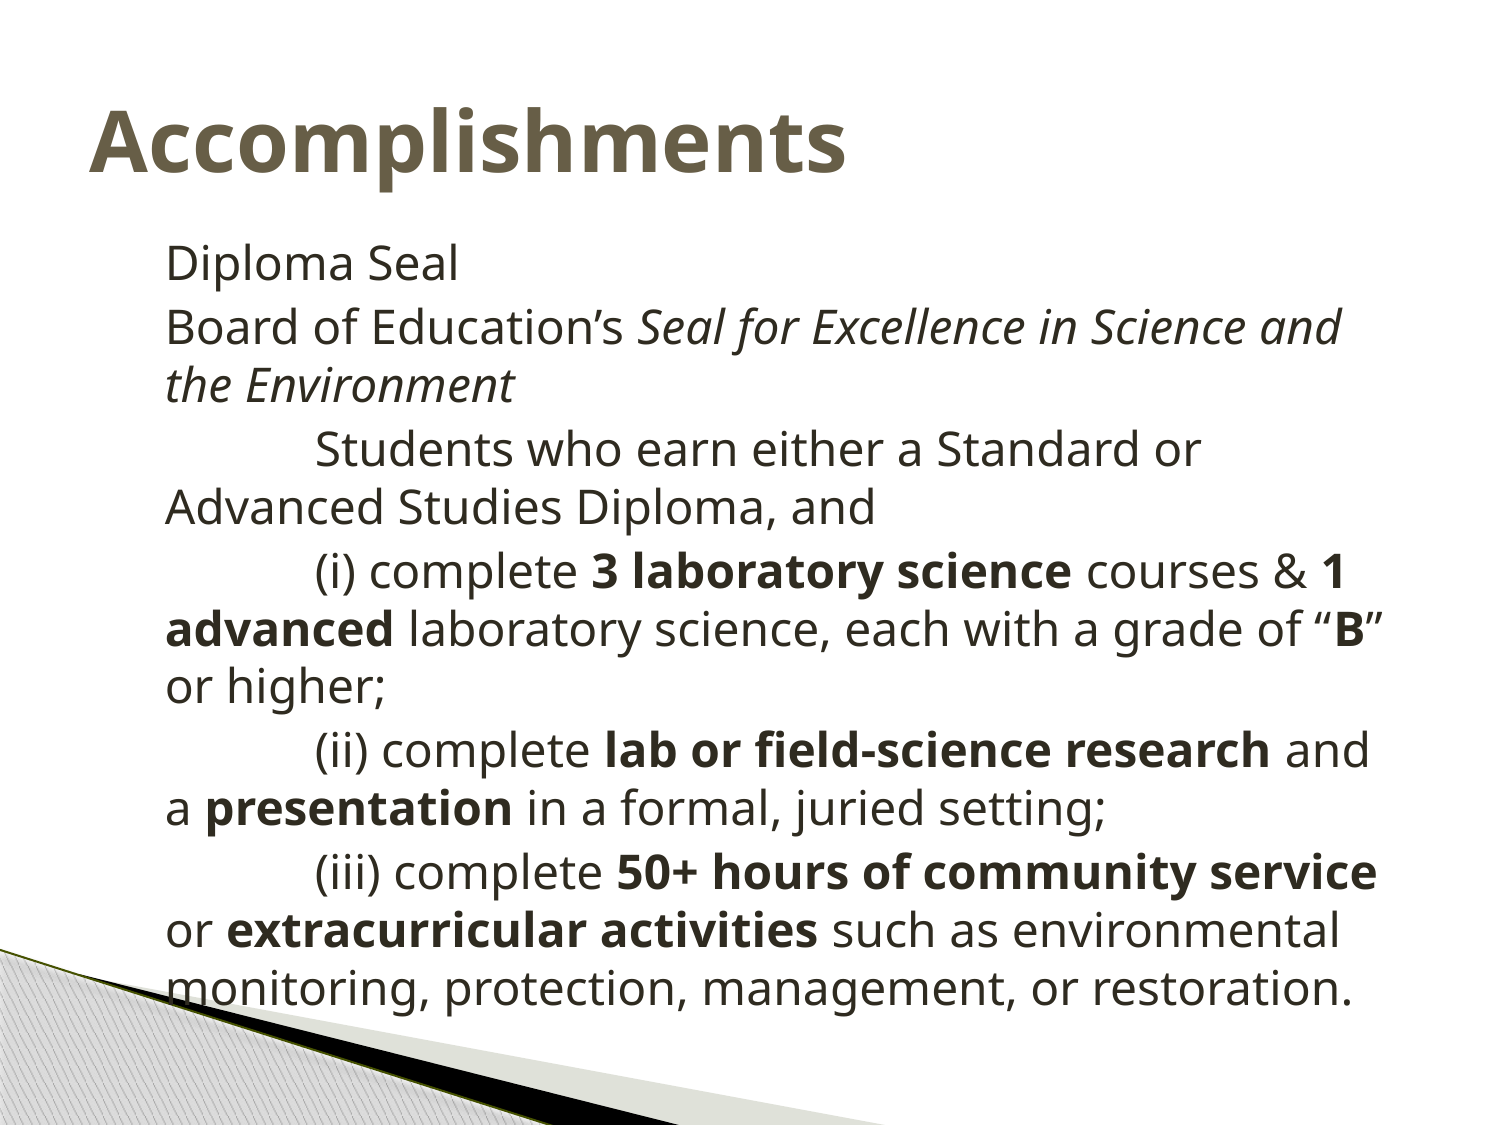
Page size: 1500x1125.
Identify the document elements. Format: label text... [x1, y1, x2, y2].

list Diploma Seal Board of Education’s Seal for Excellence in Science and the Environment Students who earn either a Standard or Advanced Studies Diploma, and (i) complete 3 laboratory science courses & 1 advanced laboratory science, each with a grade of “B” or higher; (ii) complete lab or field-science research and a presentation in a formal, juried setting; (iii) complete 50+ hours of community service or extracurricular activities such as environmental monitoring, protection, management, or restoration. [75, 233, 1425, 1050]
title Accomplishments [75, 45, 1425, 233]
